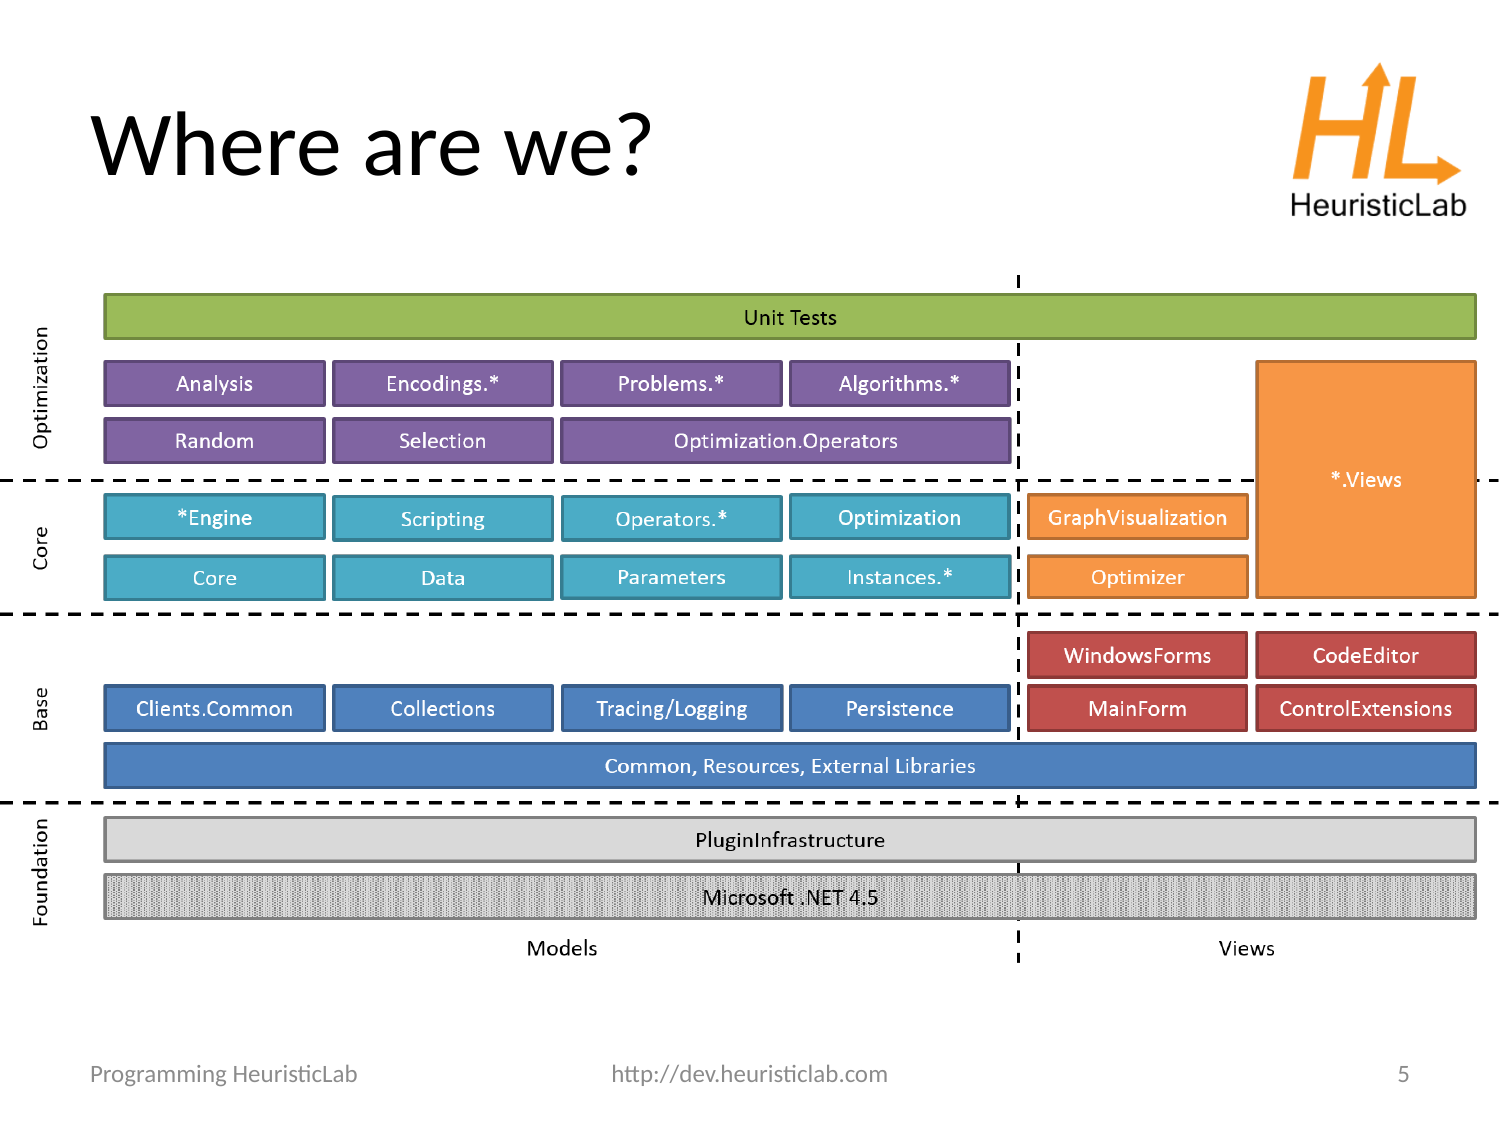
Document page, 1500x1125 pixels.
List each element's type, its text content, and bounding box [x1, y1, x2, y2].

footer http://dev.heuristiclab.com [512, 1042, 988, 1103]
picture [1281, 27, 1474, 244]
picture [0, 275, 1500, 977]
slide_number 5 [1074, 1042, 1425, 1103]
title Where are we? [75, 45, 1282, 233]
slide_number Programming HeuristicLab [75, 1042, 425, 1103]
